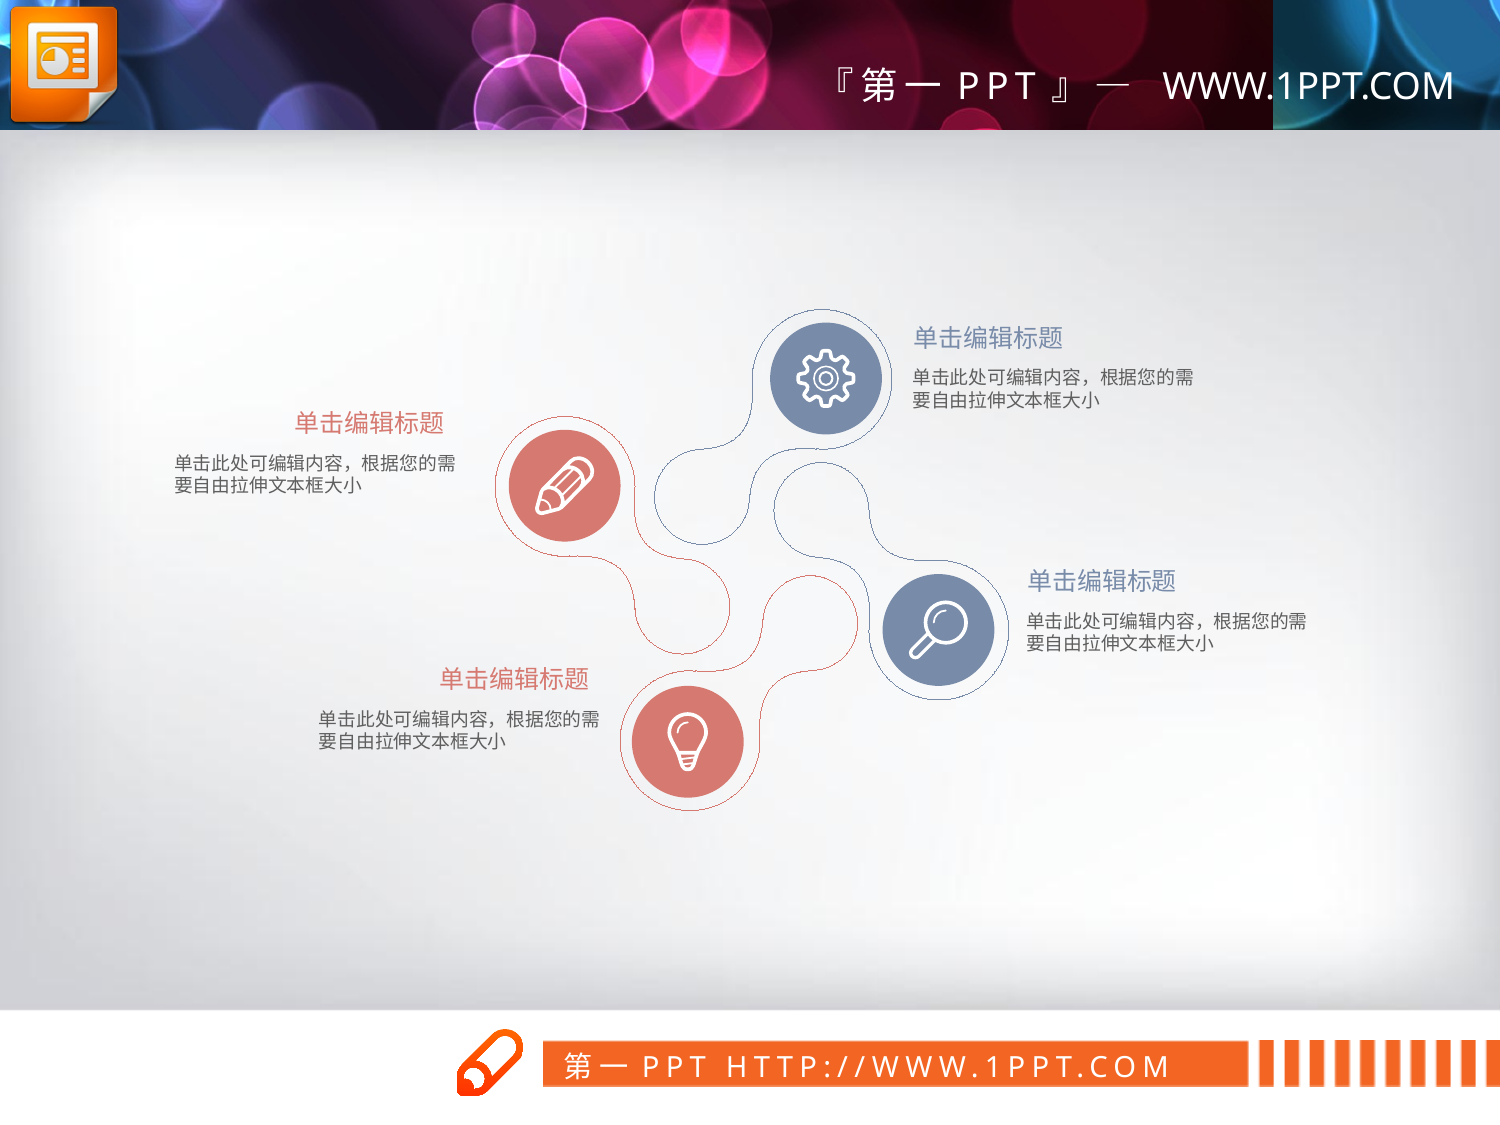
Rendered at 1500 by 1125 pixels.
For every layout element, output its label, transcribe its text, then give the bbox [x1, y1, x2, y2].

text_box 单击编辑标题 [1012, 558, 1193, 604]
picture [0, 0, 1500, 1012]
text_box [508, 429, 621, 542]
text_box [773, 462, 1009, 700]
text_box [667, 712, 708, 772]
text_box [535, 456, 595, 516]
text_box 单击此处可编辑内容，根据您的需要自由拉伸文本框大小 [897, 358, 1214, 419]
picture [543, 1040, 1500, 1087]
text_box 单击编辑标题 [898, 315, 1079, 360]
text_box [796, 348, 856, 409]
text_box [654, 309, 892, 545]
text_box 单击此处可编辑内容，根据您的需要自由拉伸文本框大小 [303, 699, 621, 760]
text_box [770, 322, 882, 435]
text_box 单击此处可编辑内容，根据您的需要自由拉伸文本框大小 [159, 444, 476, 504]
text_box 单击编辑标题 [424, 656, 605, 701]
text_box 单击此处可编辑内容，根据您的需要自由拉伸文本框大小 [1011, 602, 1328, 662]
text_box [621, 575, 858, 811]
text_box 单击编辑标题 [280, 400, 460, 446]
text_box [495, 416, 730, 655]
text_box [631, 685, 744, 798]
text_box [676, 721, 689, 734]
